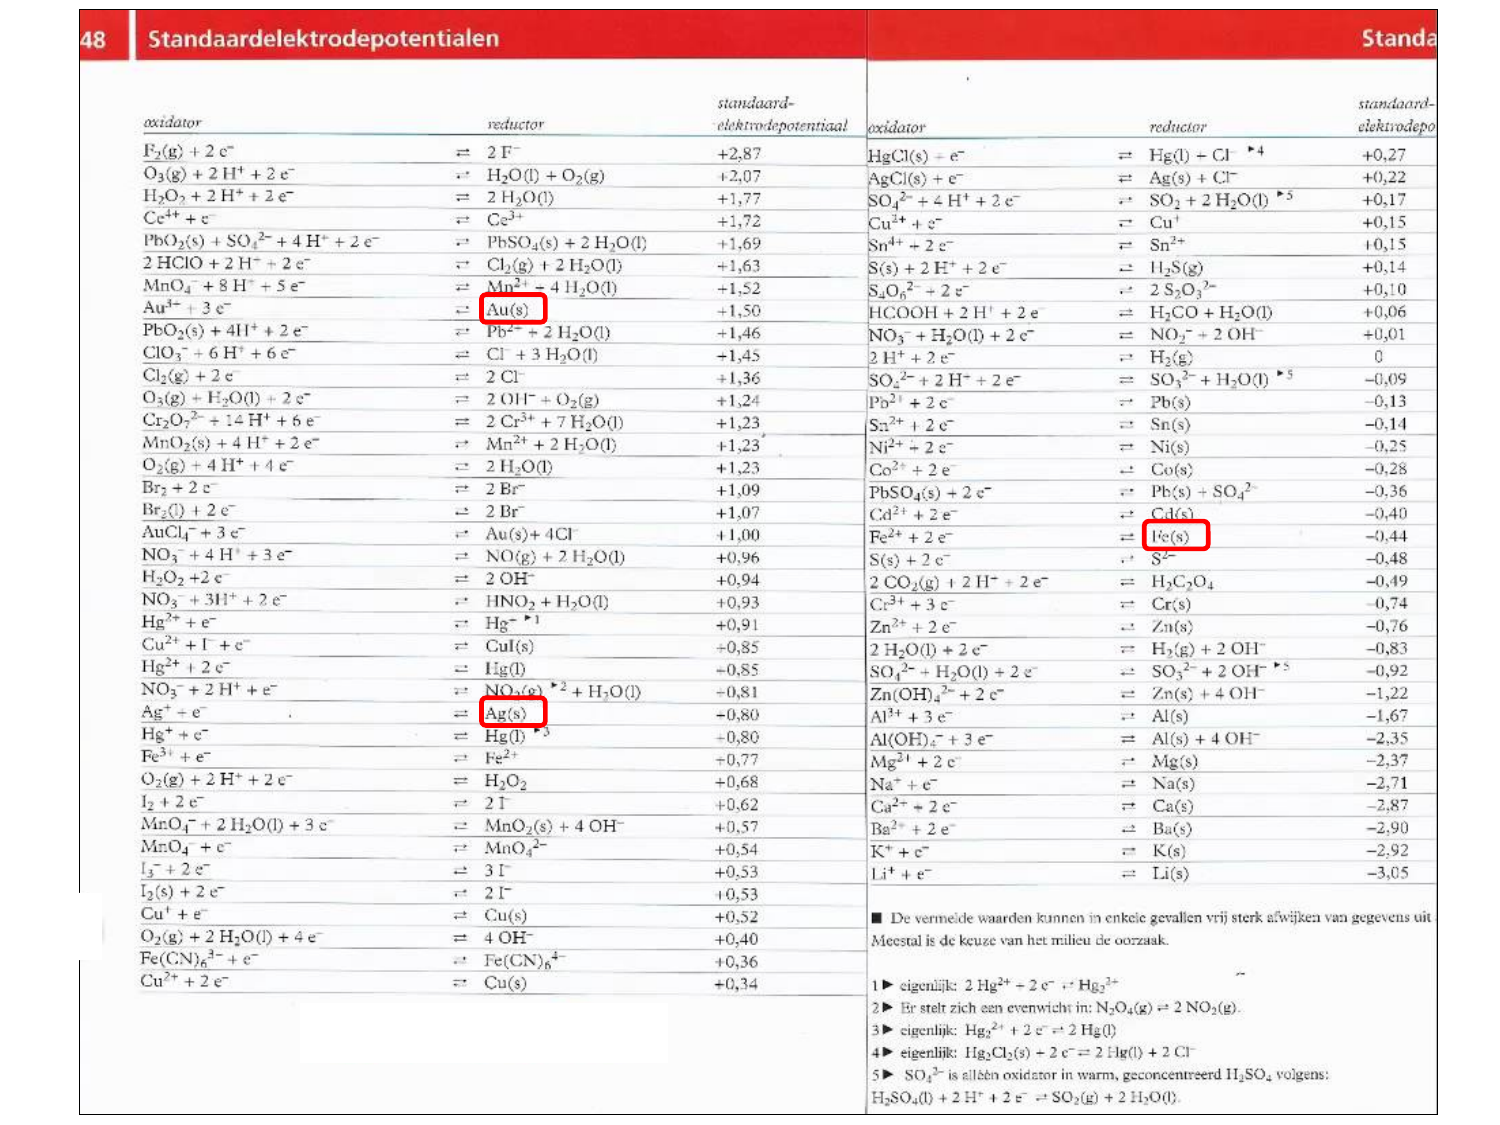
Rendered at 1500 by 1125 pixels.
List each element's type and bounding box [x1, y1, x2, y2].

text_box [79, 9, 1438, 1115]
